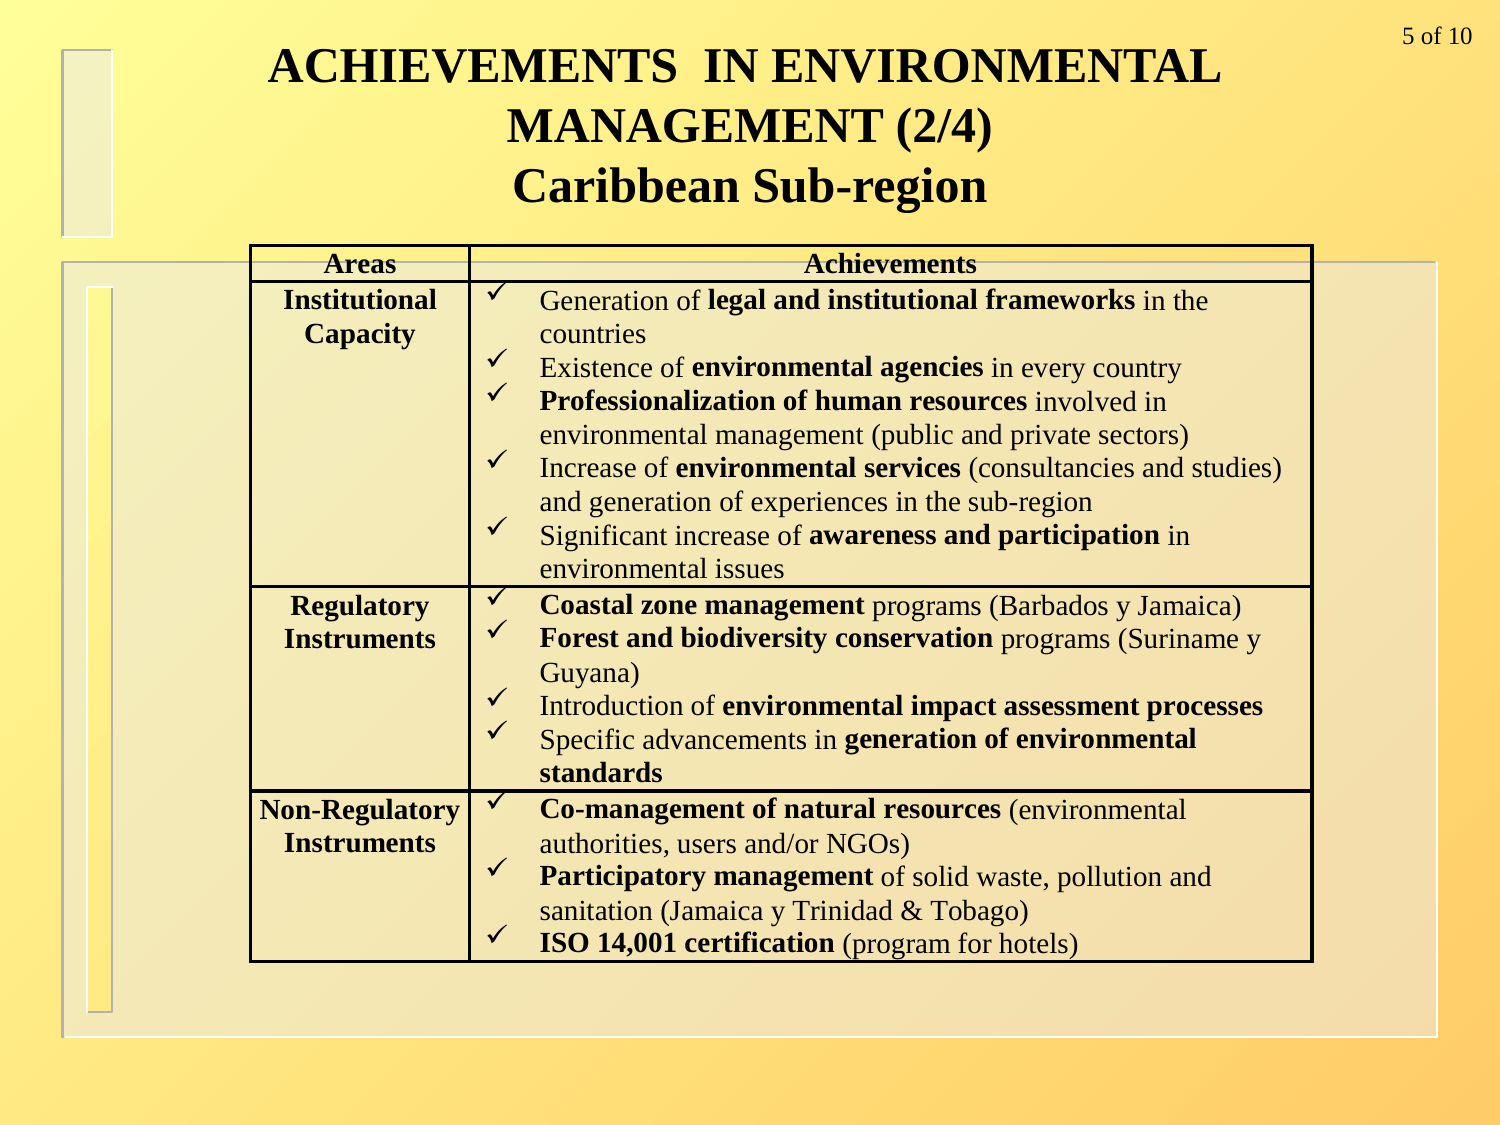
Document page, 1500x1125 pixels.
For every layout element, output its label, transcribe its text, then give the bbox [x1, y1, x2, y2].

text_box ACHIEVEMENTS IN ENVIRONMENTAL MANAGEMENT (2/4) Caribbean Sub-region [0, 24, 1500, 220]
text_box 5 of 10 [1249, 12, 1488, 58]
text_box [241, 243, 1500, 1125]
